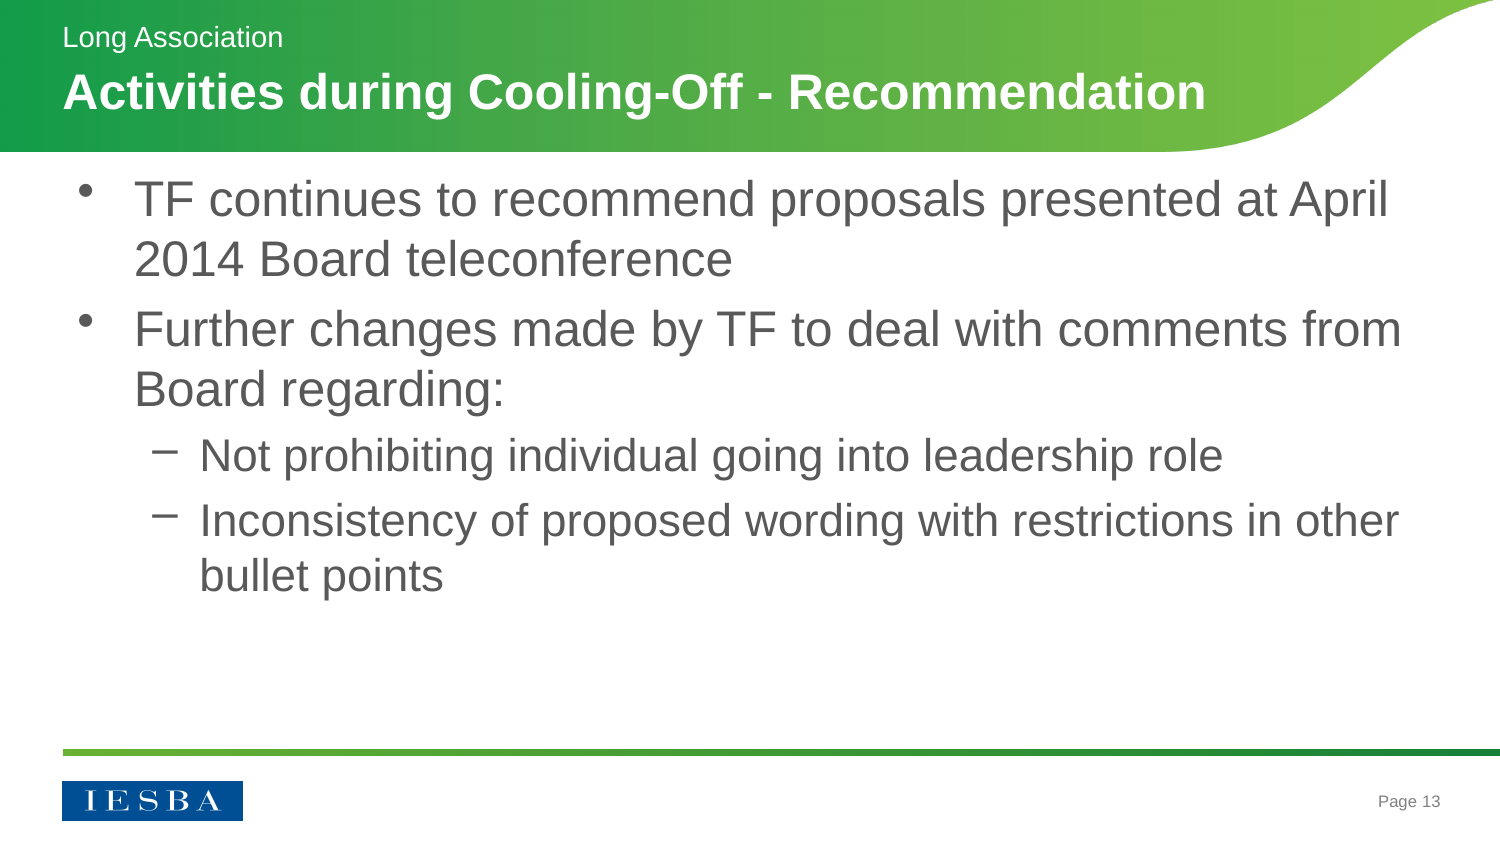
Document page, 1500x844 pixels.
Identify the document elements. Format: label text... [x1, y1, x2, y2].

list TF continues to recommend proposals presented at April 2014 Board teleconference Further changes made by TF to deal with comments from Board regarding: Not prohibiting individual going into leadership role Inconsistency of proposed wording with restrictions in other bullet points [62, 159, 1450, 735]
subtitle Long Association [62, 18, 500, 47]
title Activities during Cooling-Off - Recommendation [62, 56, 1300, 122]
picture [0, 0, 1497, 152]
picture [62, 781, 243, 821]
